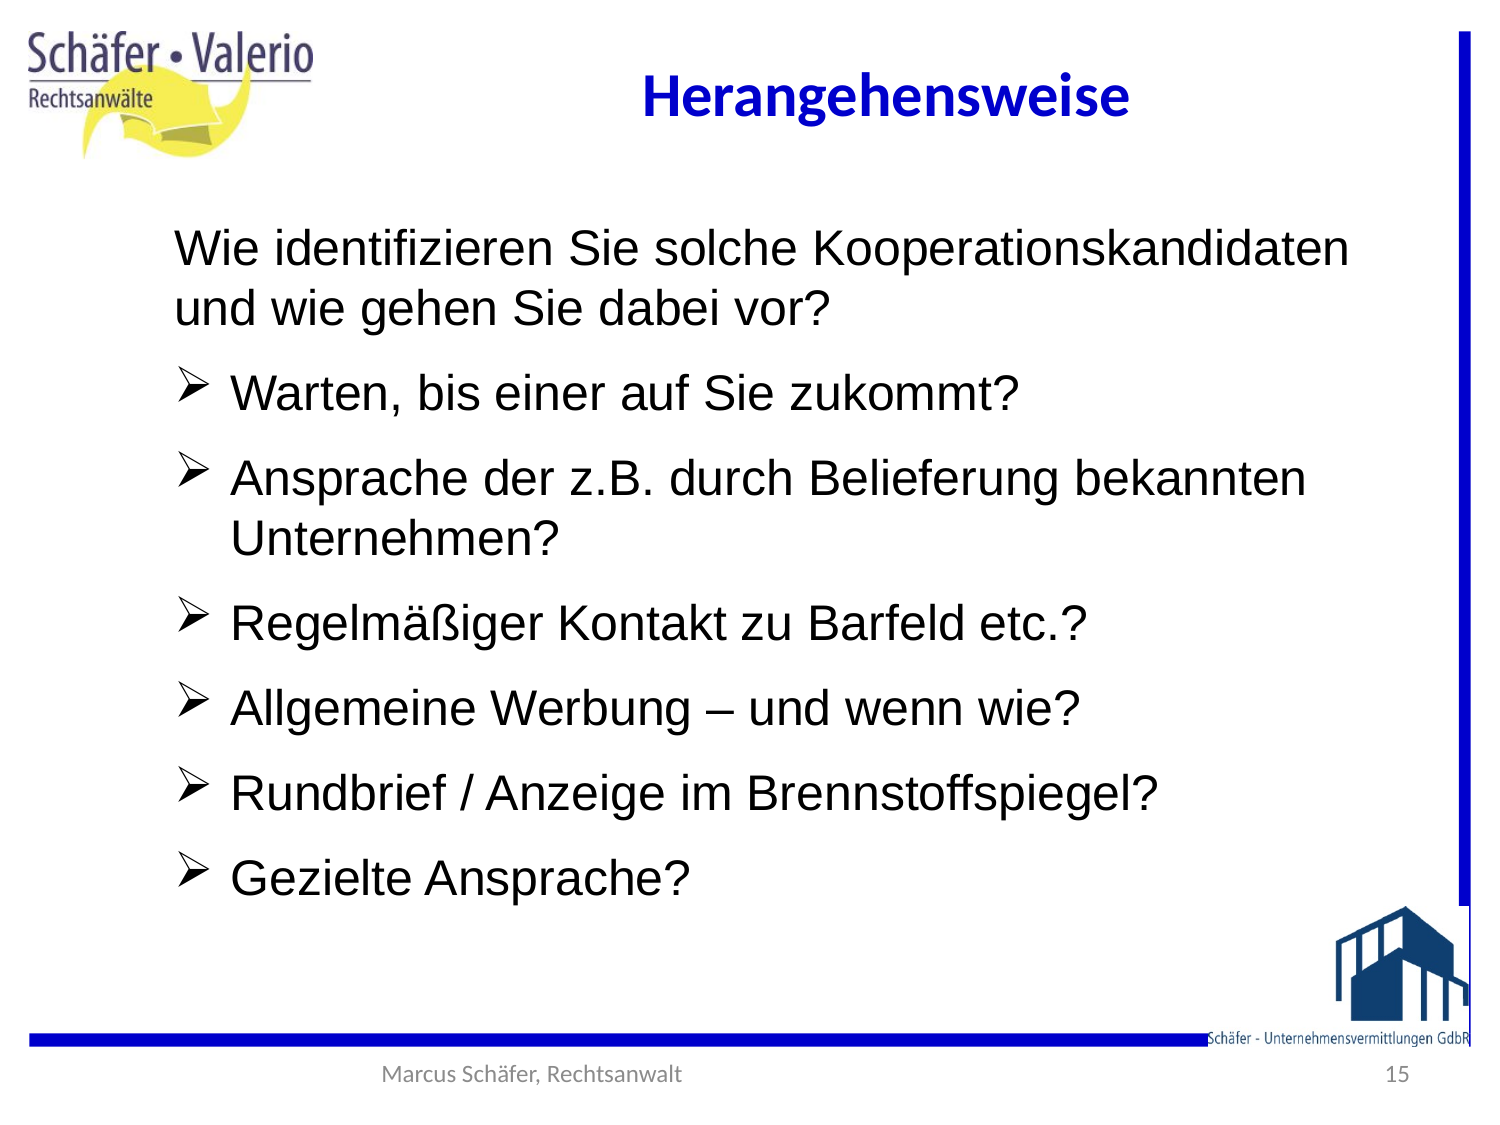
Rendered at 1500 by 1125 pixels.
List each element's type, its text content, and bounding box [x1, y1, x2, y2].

footer Marcus Schäfer, Rechtsanwalt [76, 1055, 988, 1103]
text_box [29, 31, 1471, 1048]
slide_number 15 [1074, 1055, 1425, 1103]
picture [28, 31, 314, 160]
picture [1208, 905, 1470, 1048]
